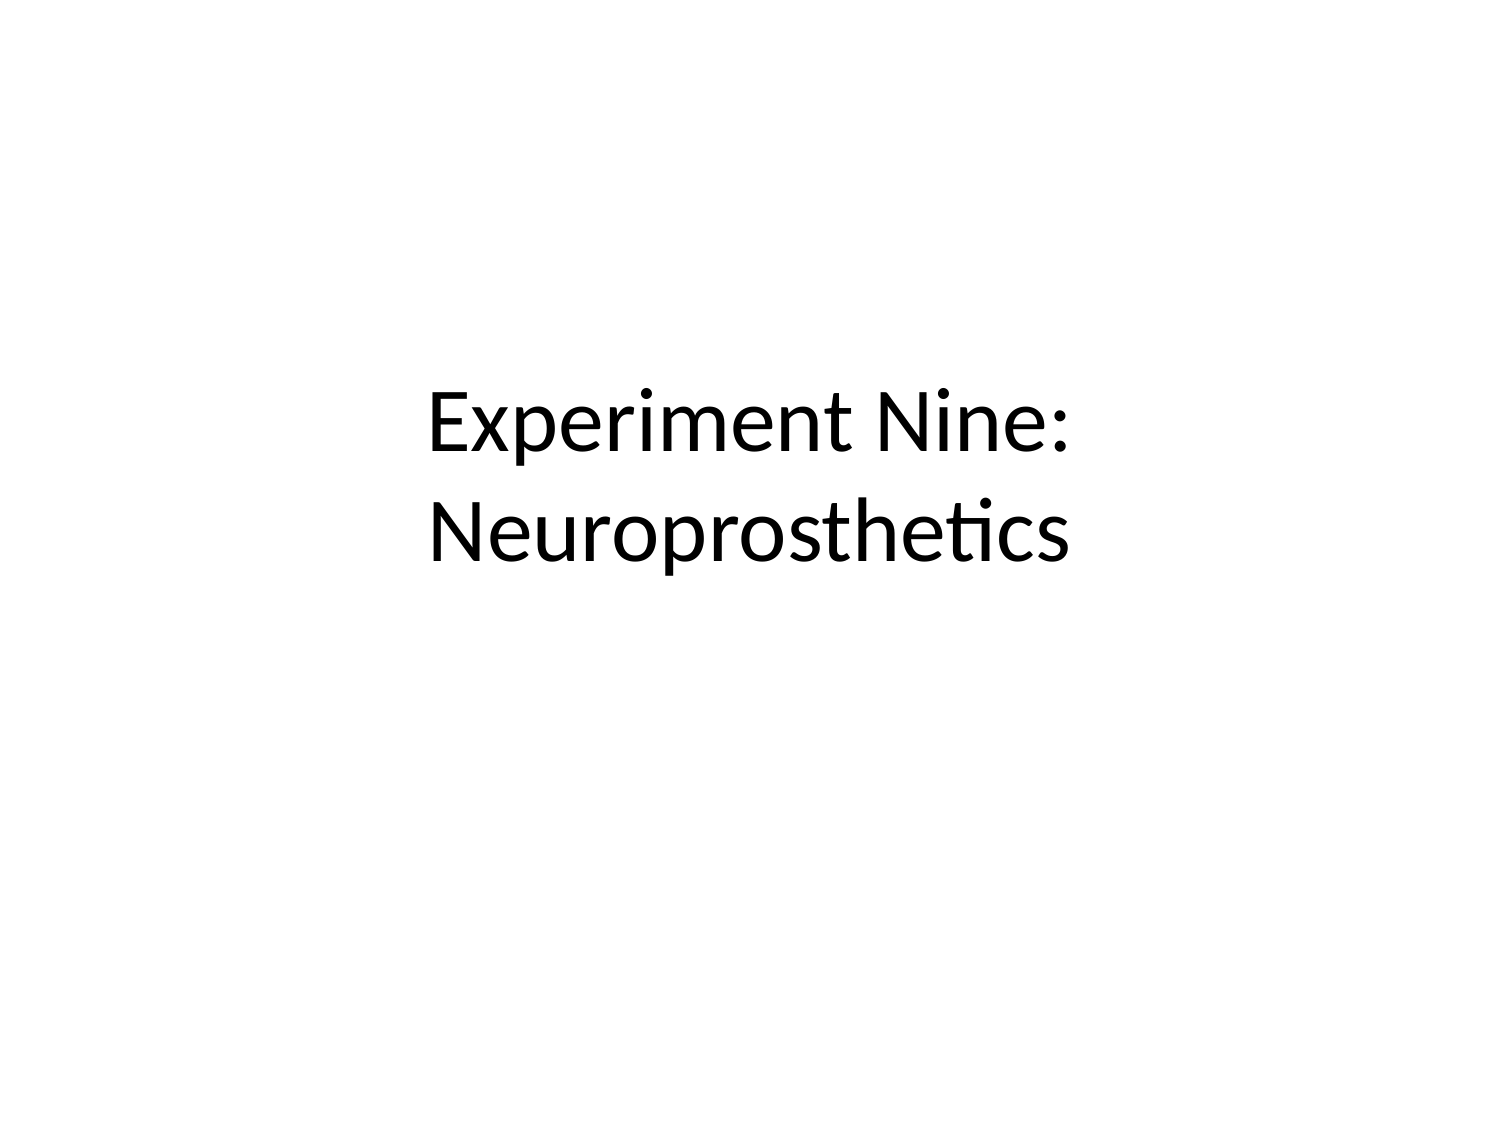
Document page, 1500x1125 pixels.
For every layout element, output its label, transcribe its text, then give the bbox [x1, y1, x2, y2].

title Experiment Nine: Neuroprosthetics [112, 349, 1388, 591]
